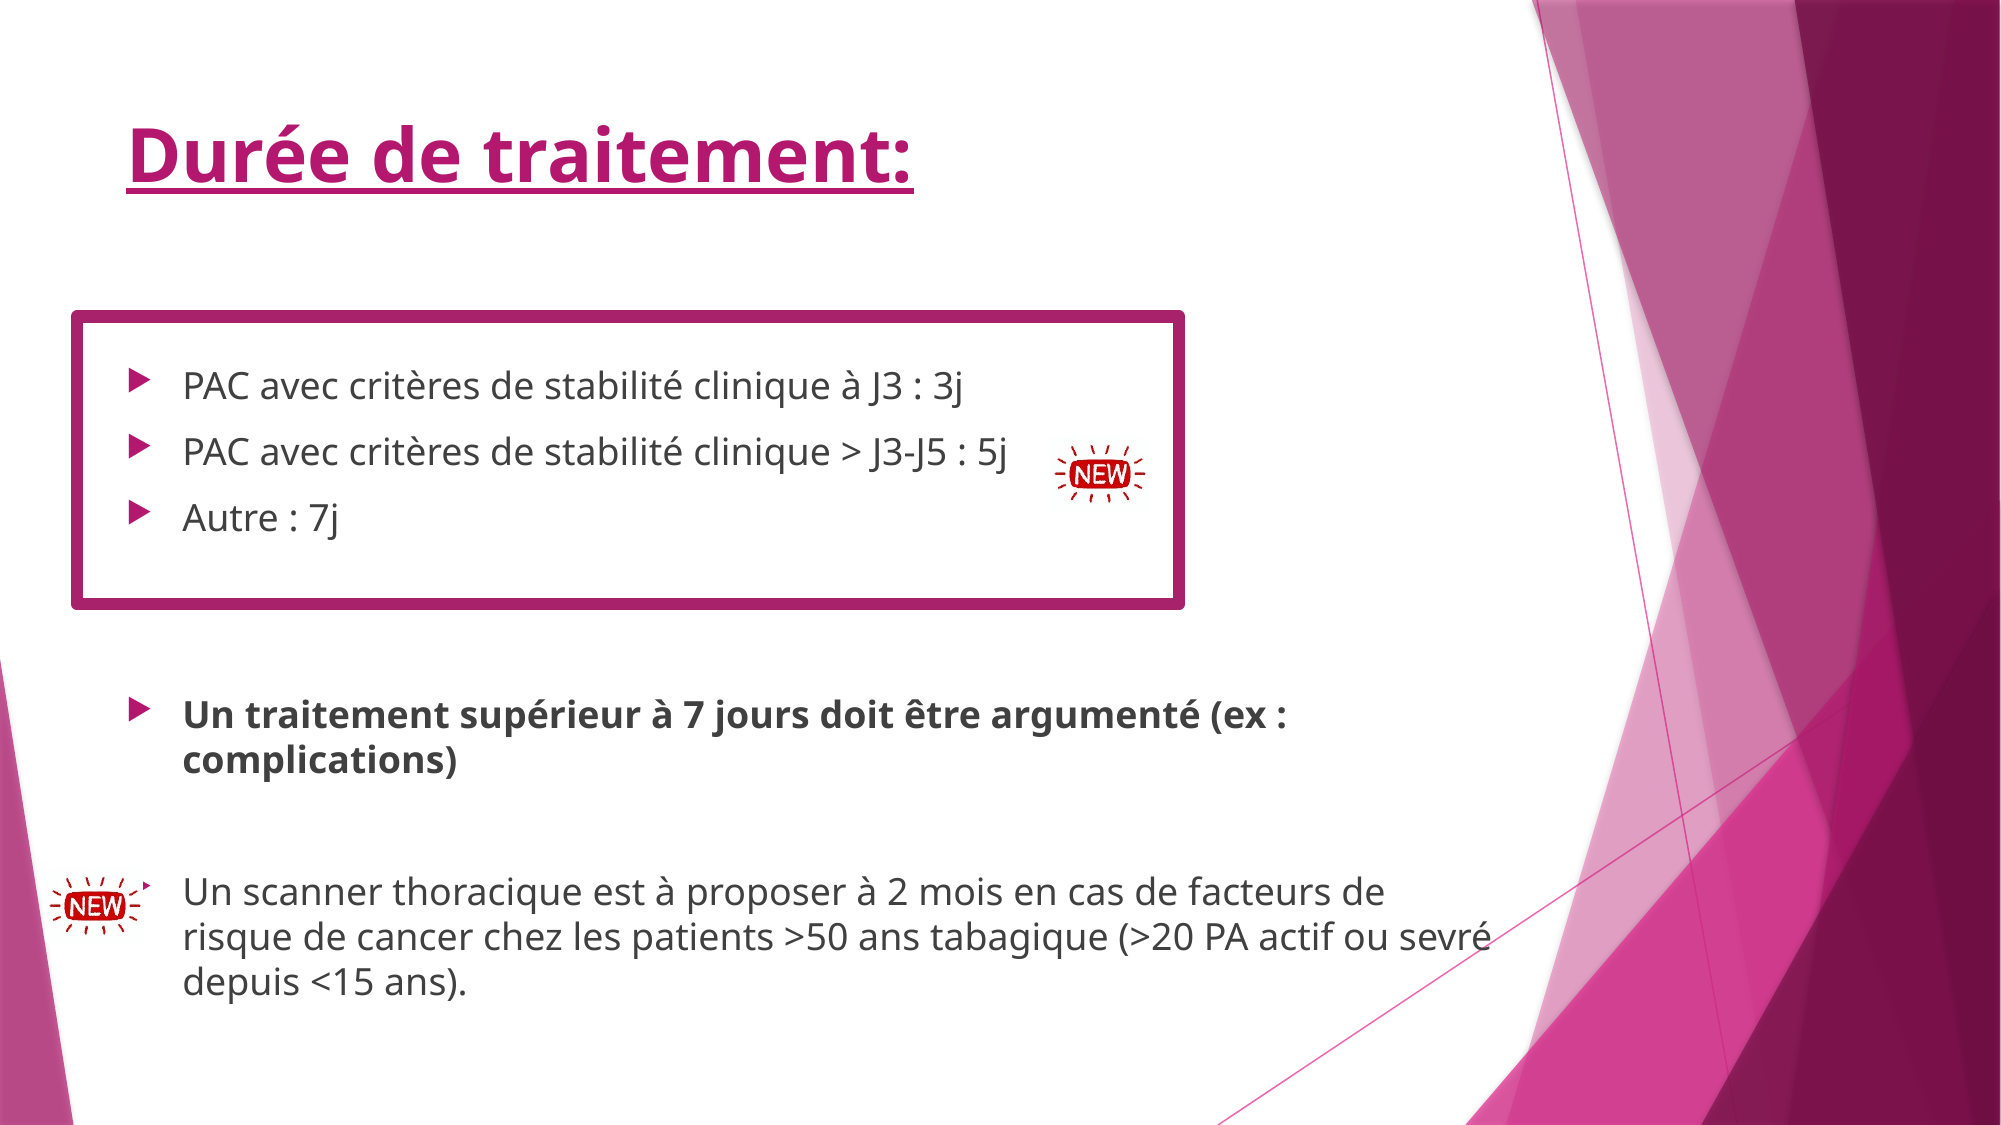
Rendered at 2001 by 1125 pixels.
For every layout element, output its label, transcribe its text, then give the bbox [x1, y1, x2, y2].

title Durée de traitement: [111, 99, 1522, 317]
list PAC avec critères de stabilité clinique à J3 : 3j PAC avec critères de stabilité clinique > J3-J5 : 5j Autre : 7j Un traitement supérieur à 7 jours doit être argumenté (ex : complications) Un scanner thoracique est à proposer à 2 mois en cas de facteurs de risque de cancer chez les patients >50 ans tabagique (>20 PA actif ou sevré depuis <15 ans). [111, 354, 1522, 992]
text_box [75, 315, 1181, 606]
picture [44, 869, 144, 944]
picture [1049, 436, 1148, 511]
